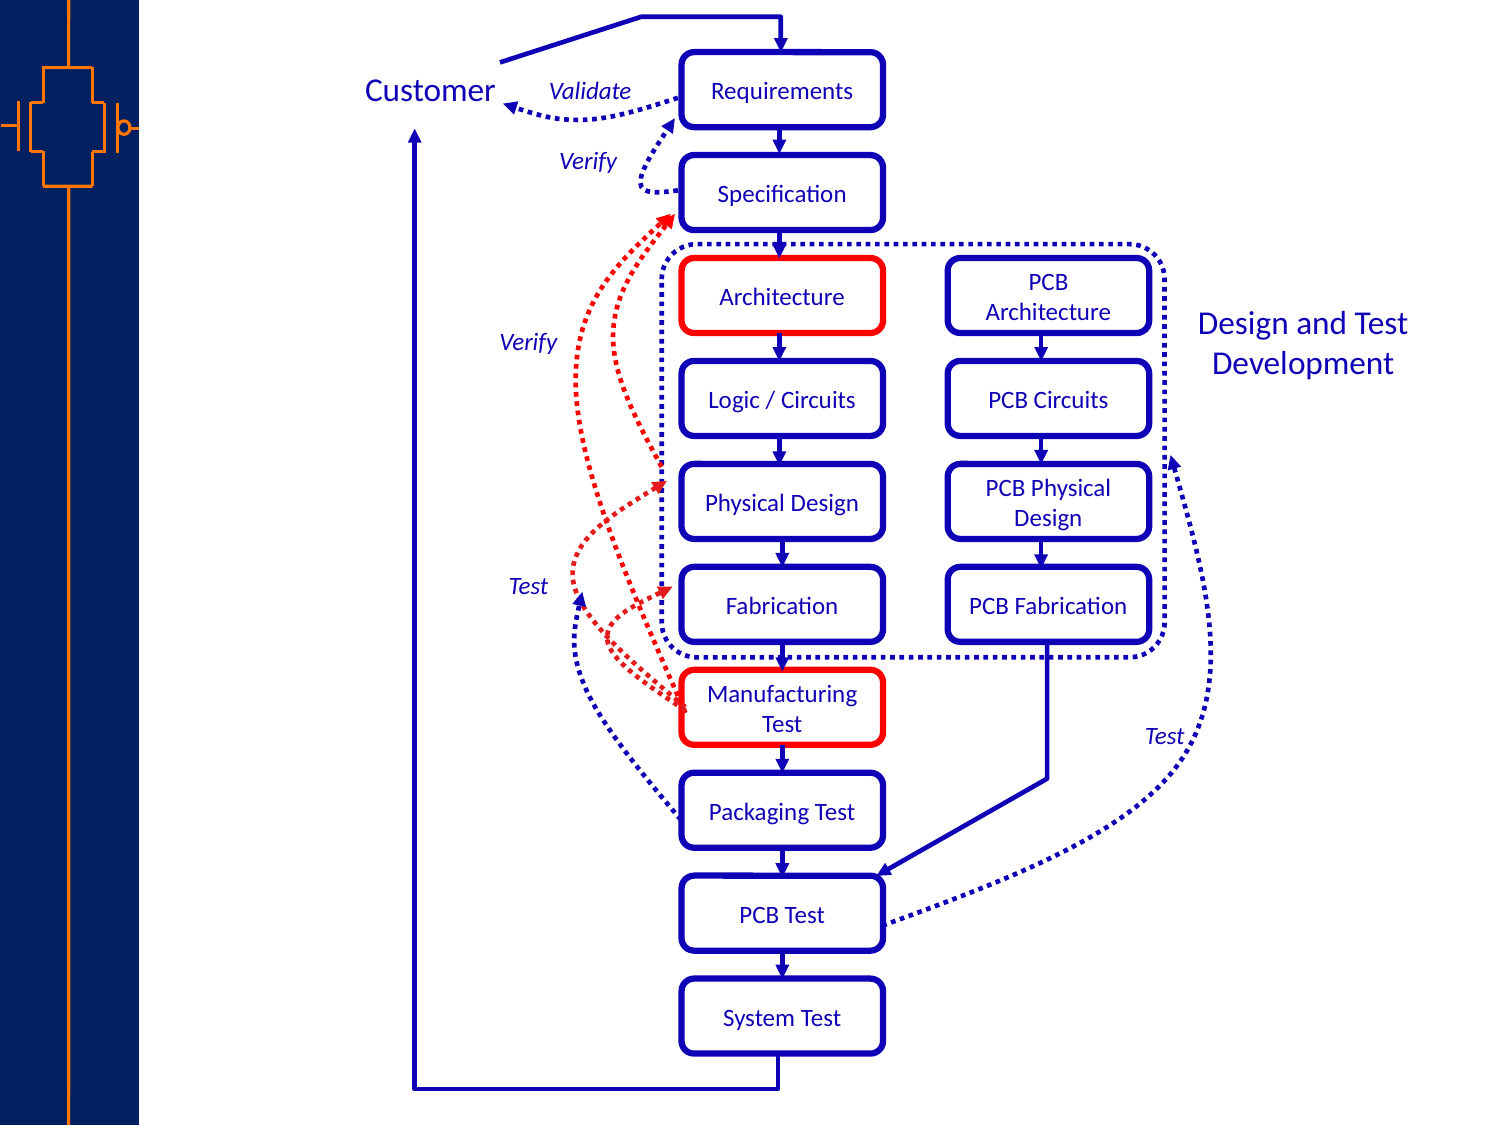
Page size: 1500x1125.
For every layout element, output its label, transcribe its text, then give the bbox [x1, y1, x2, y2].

text_box [776, 658, 789, 672]
text_box Validate [504, 69, 677, 110]
text_box Test [442, 564, 615, 605]
text_box [639, 118, 679, 194]
text_box [574, 213, 685, 691]
text_box Packaging Test [680, 771, 885, 850]
text_box [408, 128, 779, 1090]
text_box Manufacturing Test [680, 668, 885, 747]
text_box PCB Test [708, 874, 885, 952]
text_box [522, 110, 639, 122]
text_box [773, 125, 786, 154]
text_box Requirements [680, 50, 885, 129]
text_box [776, 849, 789, 878]
text_box Design and Test Development [1163, 302, 1444, 380]
text_box [876, 658, 1045, 876]
text_box [776, 950, 789, 979]
text_box [673, 242, 1166, 659]
text_box [776, 744, 789, 773]
text_box Verify [442, 319, 584, 361]
text_box [499, 15, 788, 64]
text_box [572, 480, 683, 678]
text_box System Test [749, 977, 885, 1055]
text_box [881, 455, 1213, 927]
text_box [671, 213, 675, 260]
text_box Test [1078, 714, 1251, 755]
text_box Specification [680, 153, 885, 232]
text_box Customer [342, 49, 518, 127]
text_box [572, 591, 682, 821]
text_box Verify [502, 139, 675, 180]
text_box [605, 586, 686, 712]
